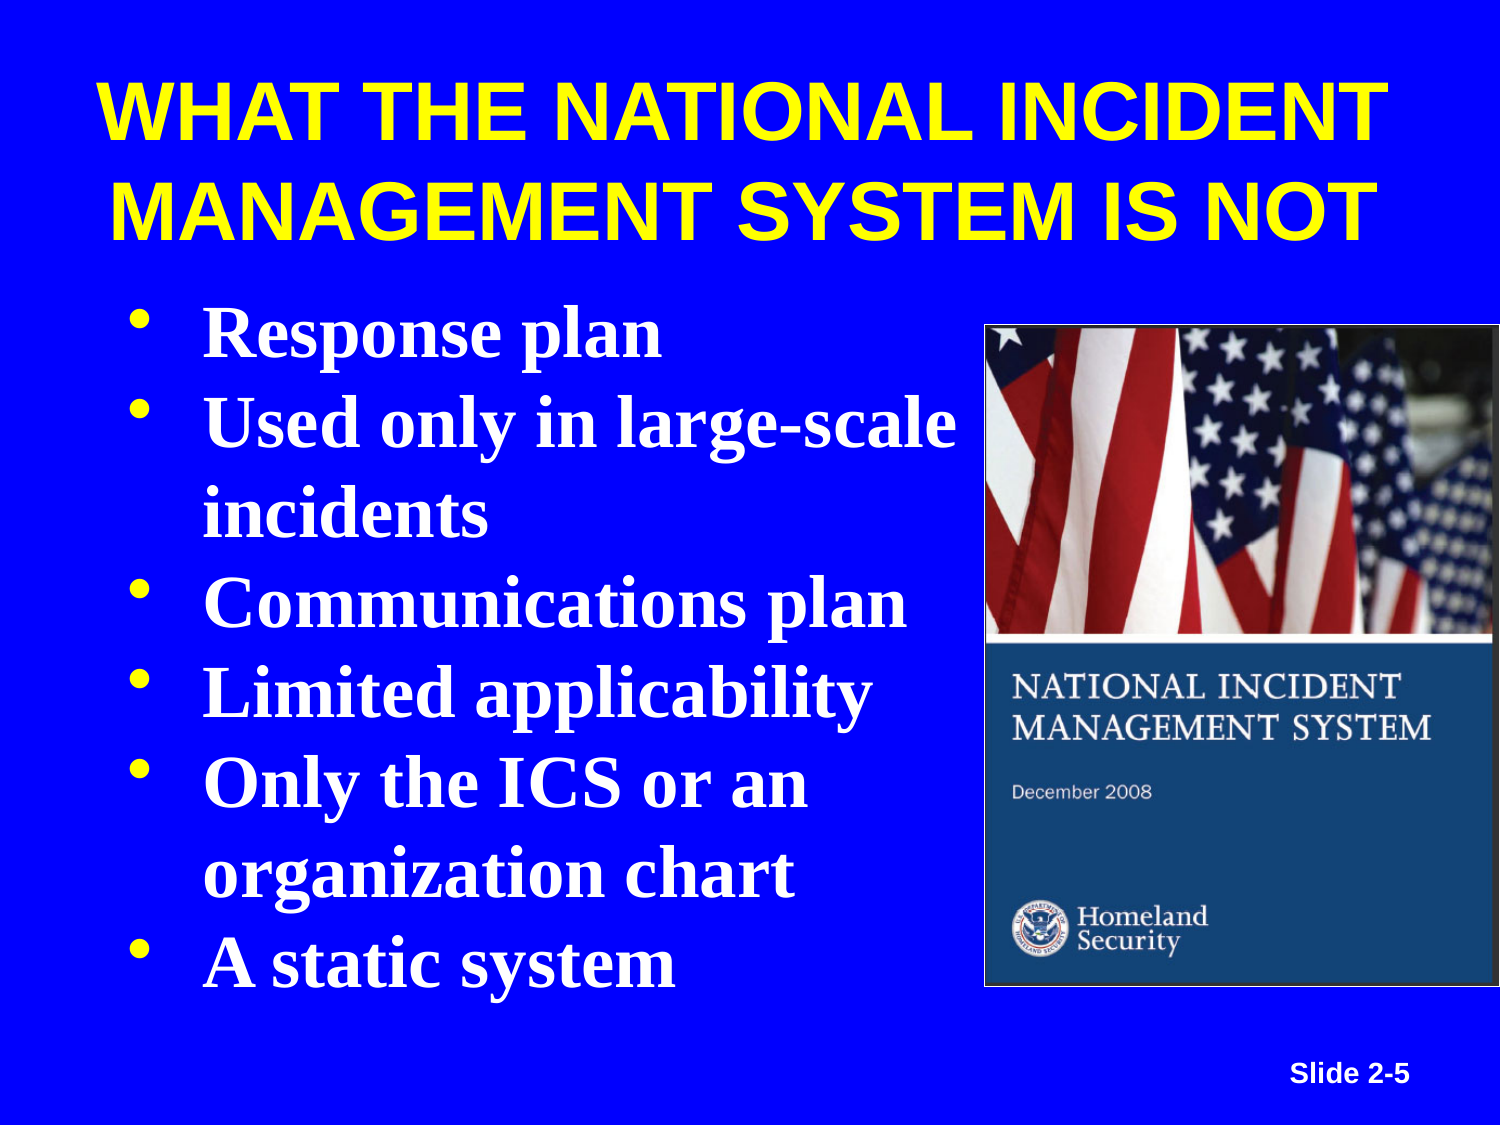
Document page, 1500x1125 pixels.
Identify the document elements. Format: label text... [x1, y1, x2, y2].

list Response plan Used only in large-scale incidents Communications plan Limited applicability Only the ICS or an organization chart A static system [112, 274, 1063, 1013]
picture [984, 323, 1500, 987]
text_box WHAT THE NATIONAL INCIDENT MANAGEMENT SYSTEM IS NOT [62, 49, 1425, 265]
slide_number Slide 2-5 [1074, 1046, 1426, 1125]
